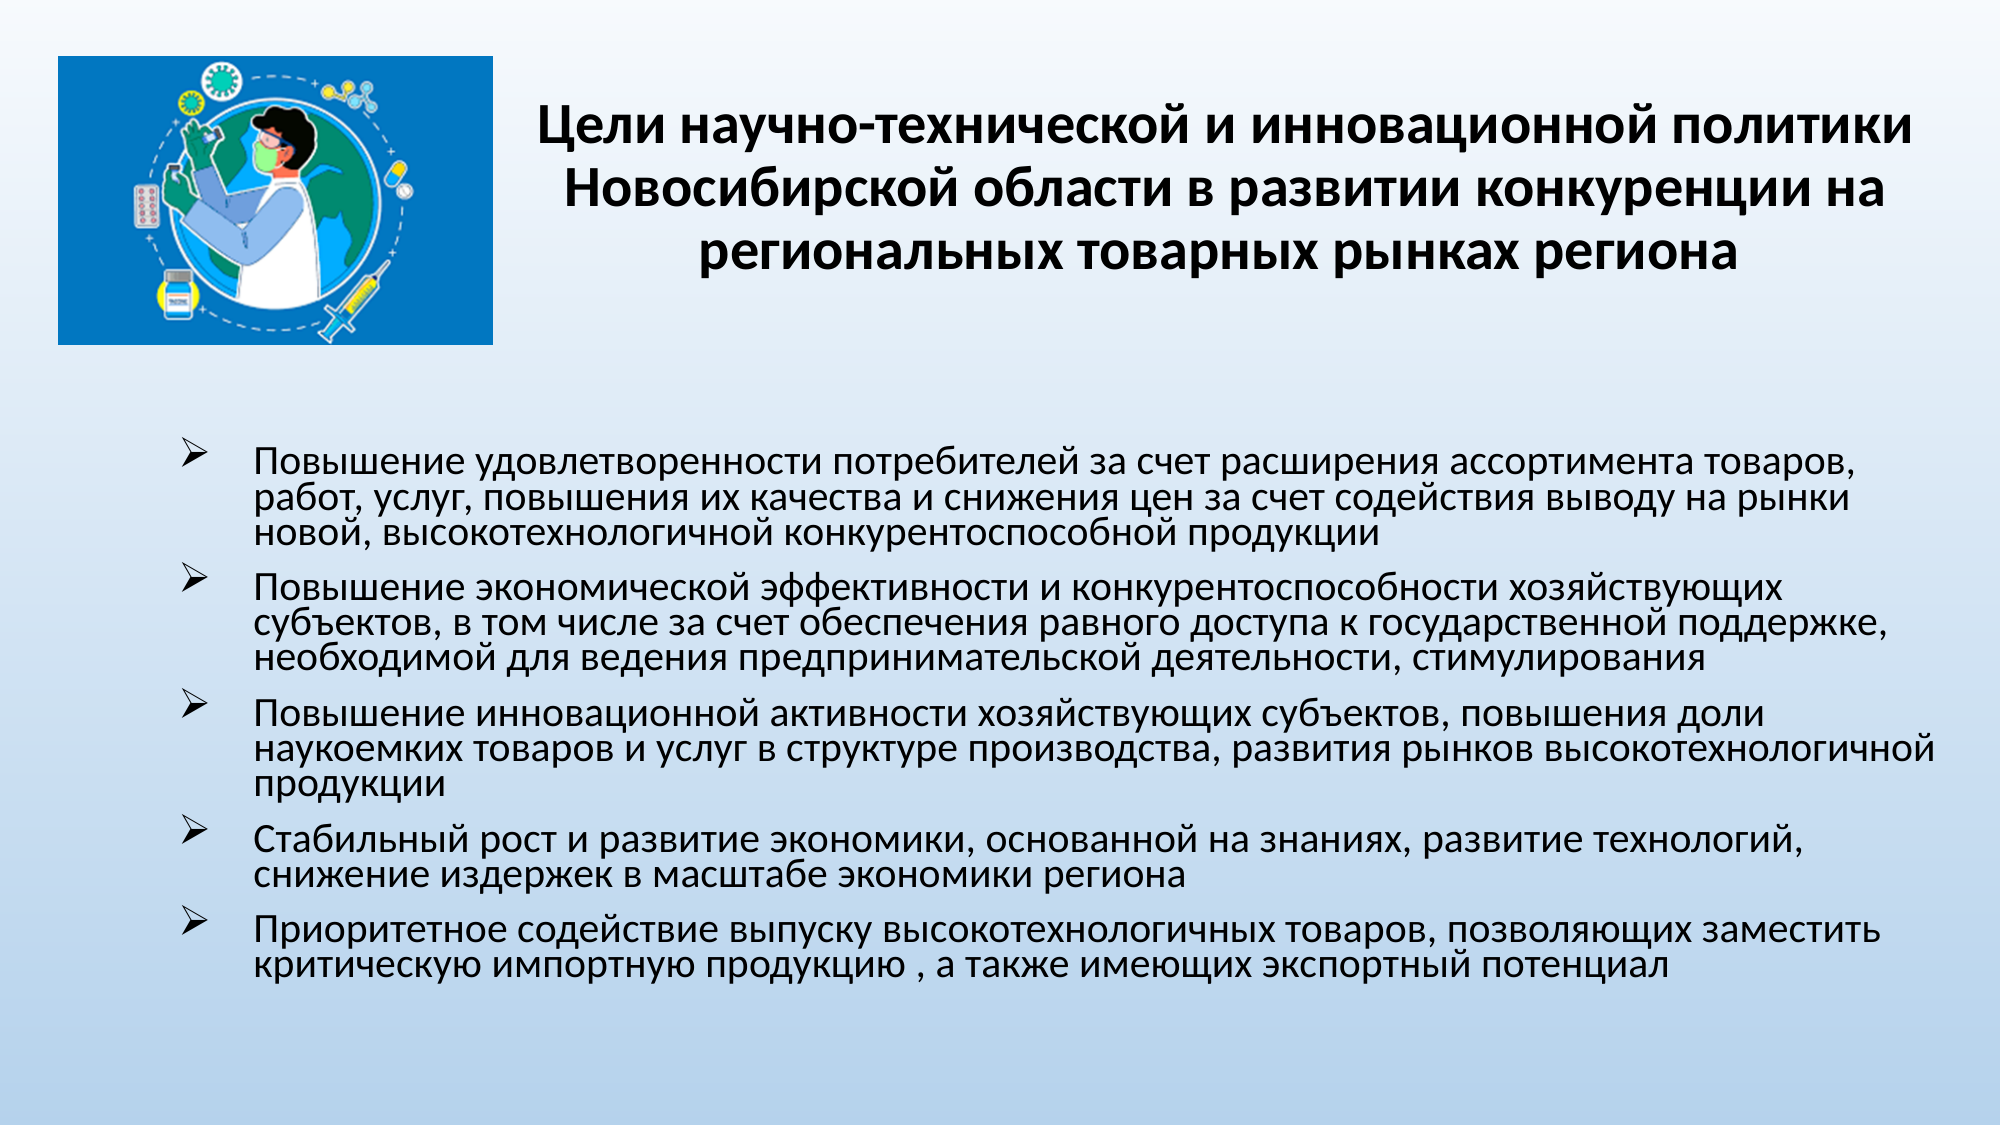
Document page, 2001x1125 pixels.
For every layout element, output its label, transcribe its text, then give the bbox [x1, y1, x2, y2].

text_box [493, 230, 1975, 323]
picture [58, 56, 493, 345]
subtitle Цели научно-технической и инновационной политики Новосибирской области в развитии конкуренции на региональных товарных рынках региона [518, 85, 1934, 230]
text_box Повышение удовлетворенности потребителей за счет расширения ассортимента товаров, работ, услуг, повышения их качества и снижения цен за счет содействия выводу на рынки новой, высокотехнологичной конкурентоспособной продукции Повышение экономической эффективности и конкурентоспособности хозяйствующих субъектов, в том числе за счет обеспечения равного доступа к государственной поддержке, необходимой для ведения предпринимательской деятельности, стимулирования Повышение инновационной активности хозяйствующих субъектов, повышения доли наукоемких товаров и услуг в структуре производства, развития рынков высокотехнологичной продукции Стабильный рост и развитие экономики, основанной на знаниях, развитие технологий, снижение издержек в масштабе экономики региона Приоритетное содействие выпуску высокотехнологичных товаров, позволяющих заместить критическую импортную продукцию , а также имеющих экспортный потенциал [163, 439, 1954, 992]
